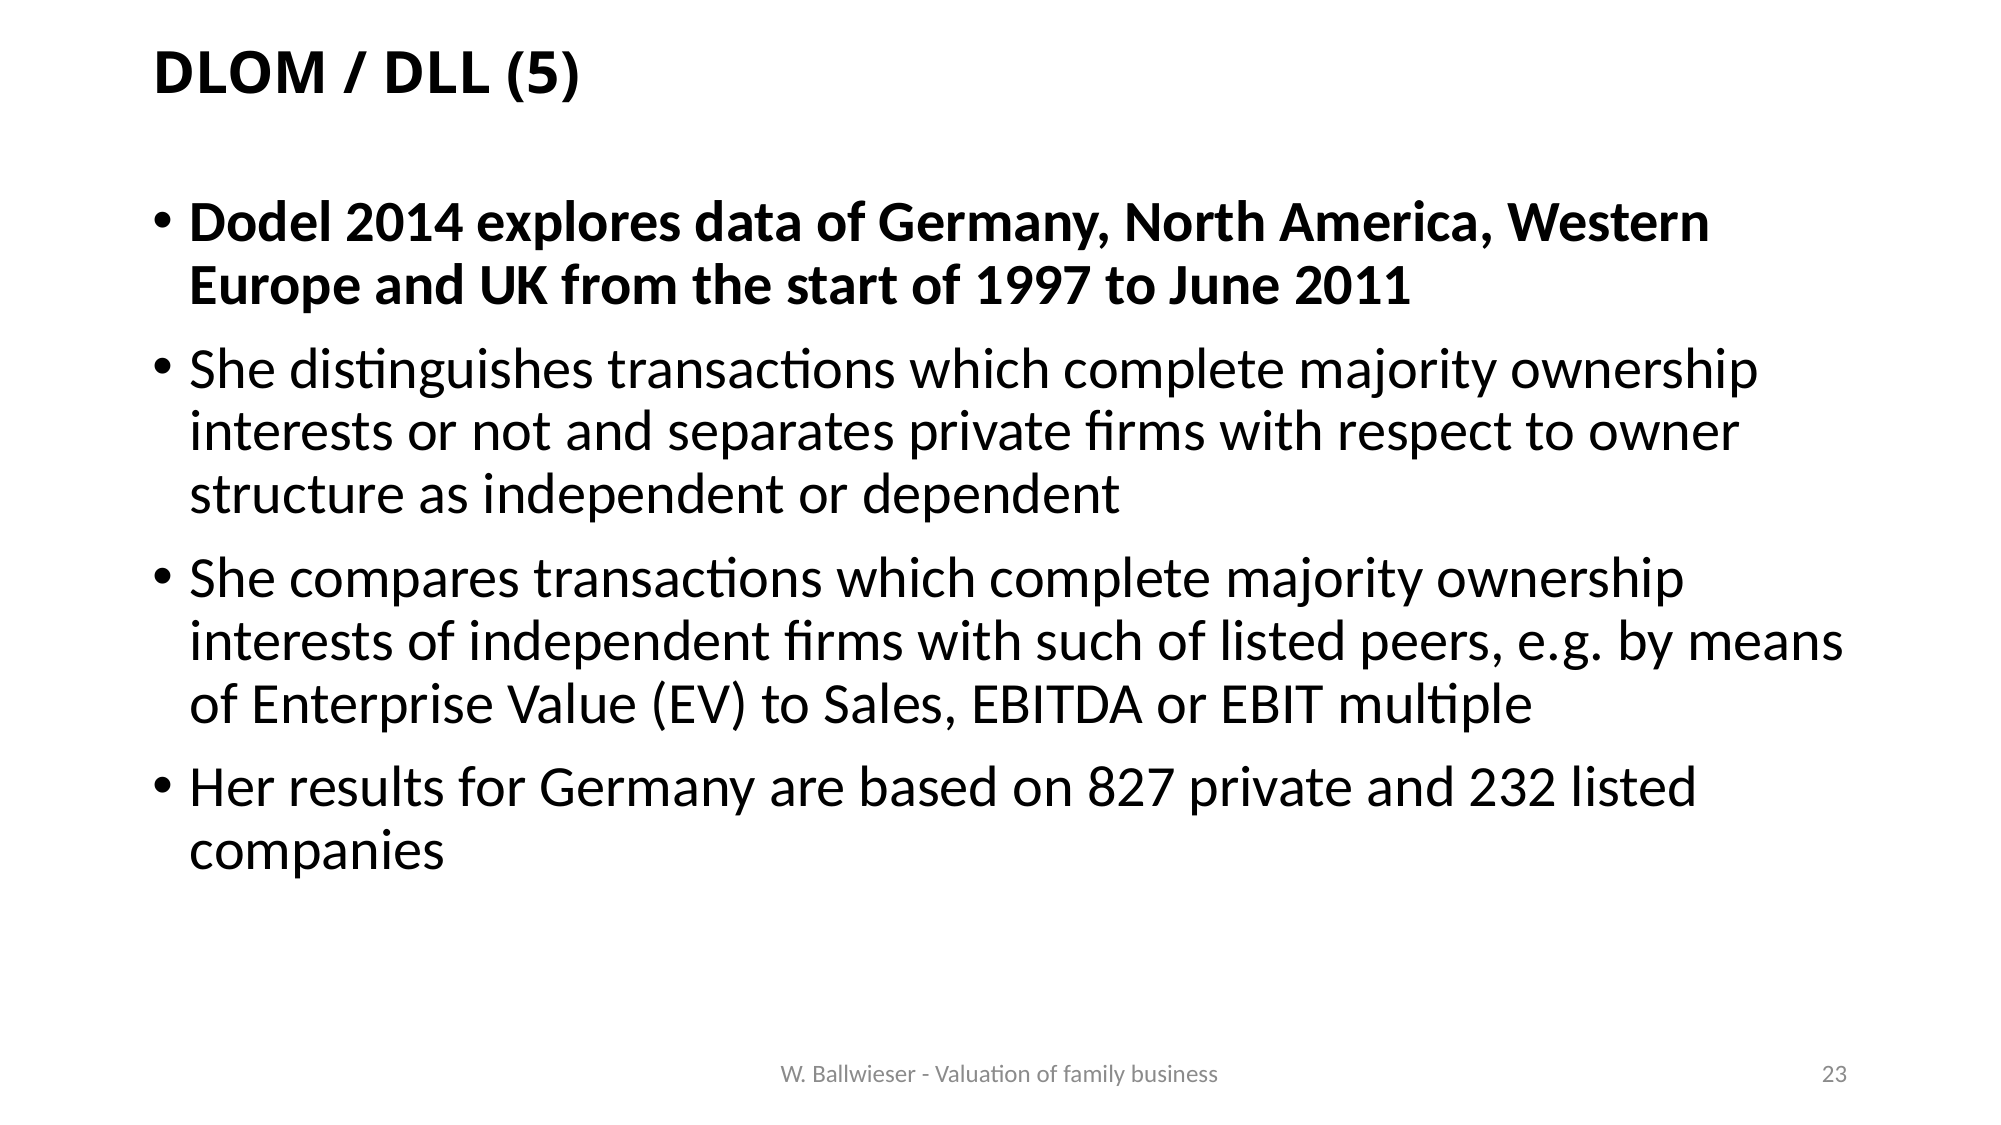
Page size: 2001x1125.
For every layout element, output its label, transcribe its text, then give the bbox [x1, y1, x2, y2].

footer W. Ballwieser - Valuation of family business [662, 1042, 1338, 1103]
title DLOM / DLL (5) [137, 0, 1863, 149]
slide_number 23 [1412, 1042, 1863, 1103]
list Dodel 2014 explores data of Germany, North America, Western Europe and UK from the start of 1997 to June 2011 She distinguishes transactions which complete majority ownership interests or not and separates private firms with respect to owner structure as independent or dependent She compares transactions which complete majority ownership interests of independent firms with such of listed peers, e.g. by means of Enterprise Value (EV) to Sales, EBITDA or EBIT multiple Her results for Germany are based on 827 private and 232 listed companies [137, 183, 1863, 1014]
